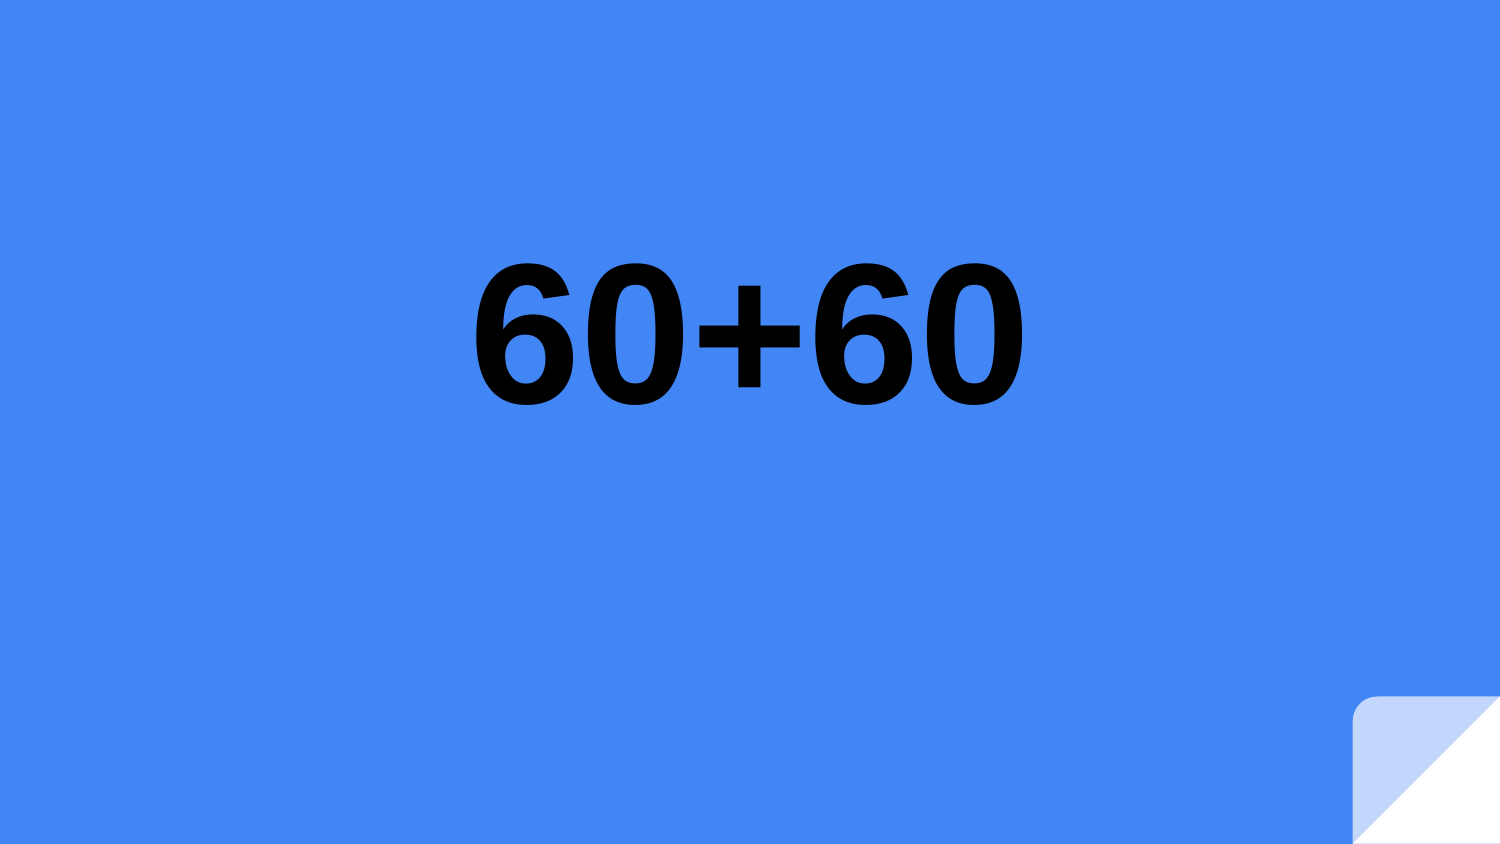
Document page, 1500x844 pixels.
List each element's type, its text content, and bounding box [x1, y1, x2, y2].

title 60+60 [51, 207, 1449, 459]
